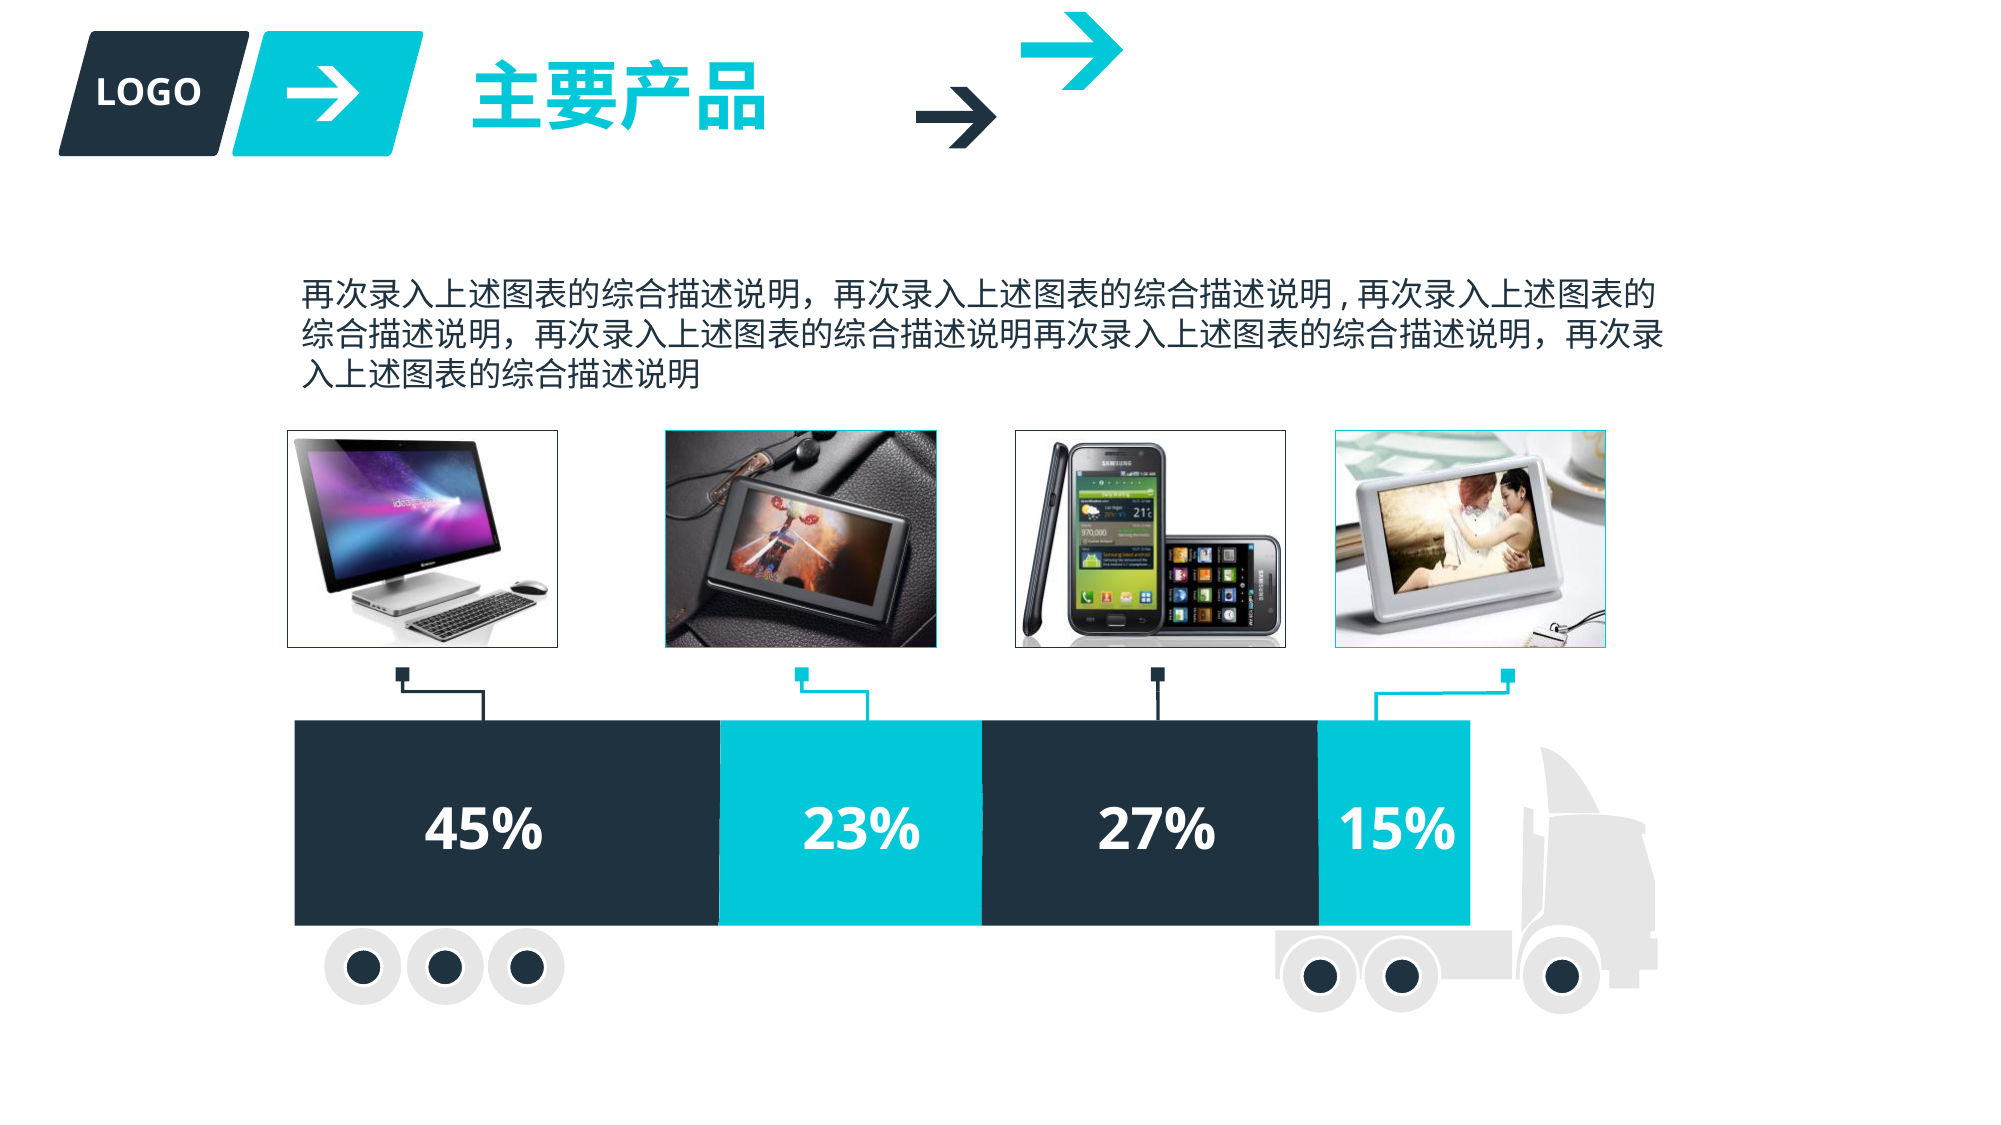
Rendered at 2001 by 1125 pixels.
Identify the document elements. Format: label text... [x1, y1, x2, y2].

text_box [58, 31, 424, 157]
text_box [395, 667, 485, 720]
text_box [916, 86, 997, 149]
text_box [665, 430, 937, 648]
text_box [1335, 430, 1606, 648]
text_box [1150, 667, 1165, 720]
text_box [294, 720, 1658, 1015]
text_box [794, 667, 870, 720]
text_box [1374, 668, 1515, 720]
text_box [287, 430, 558, 648]
text_box 主要产品 [454, 41, 1074, 147]
text_box 再次录入上述图表的综合描述说明，再次录入上述图表的综合描述说明,再次录入上述图表的综合描述说明，再次录入上述图表的综合描述说明再次录入上述图表的综合描述说明，再次录入上述图表的综合描述说明 [287, 265, 1685, 401]
text_box [1015, 430, 1286, 648]
text_box [1020, 11, 1124, 90]
